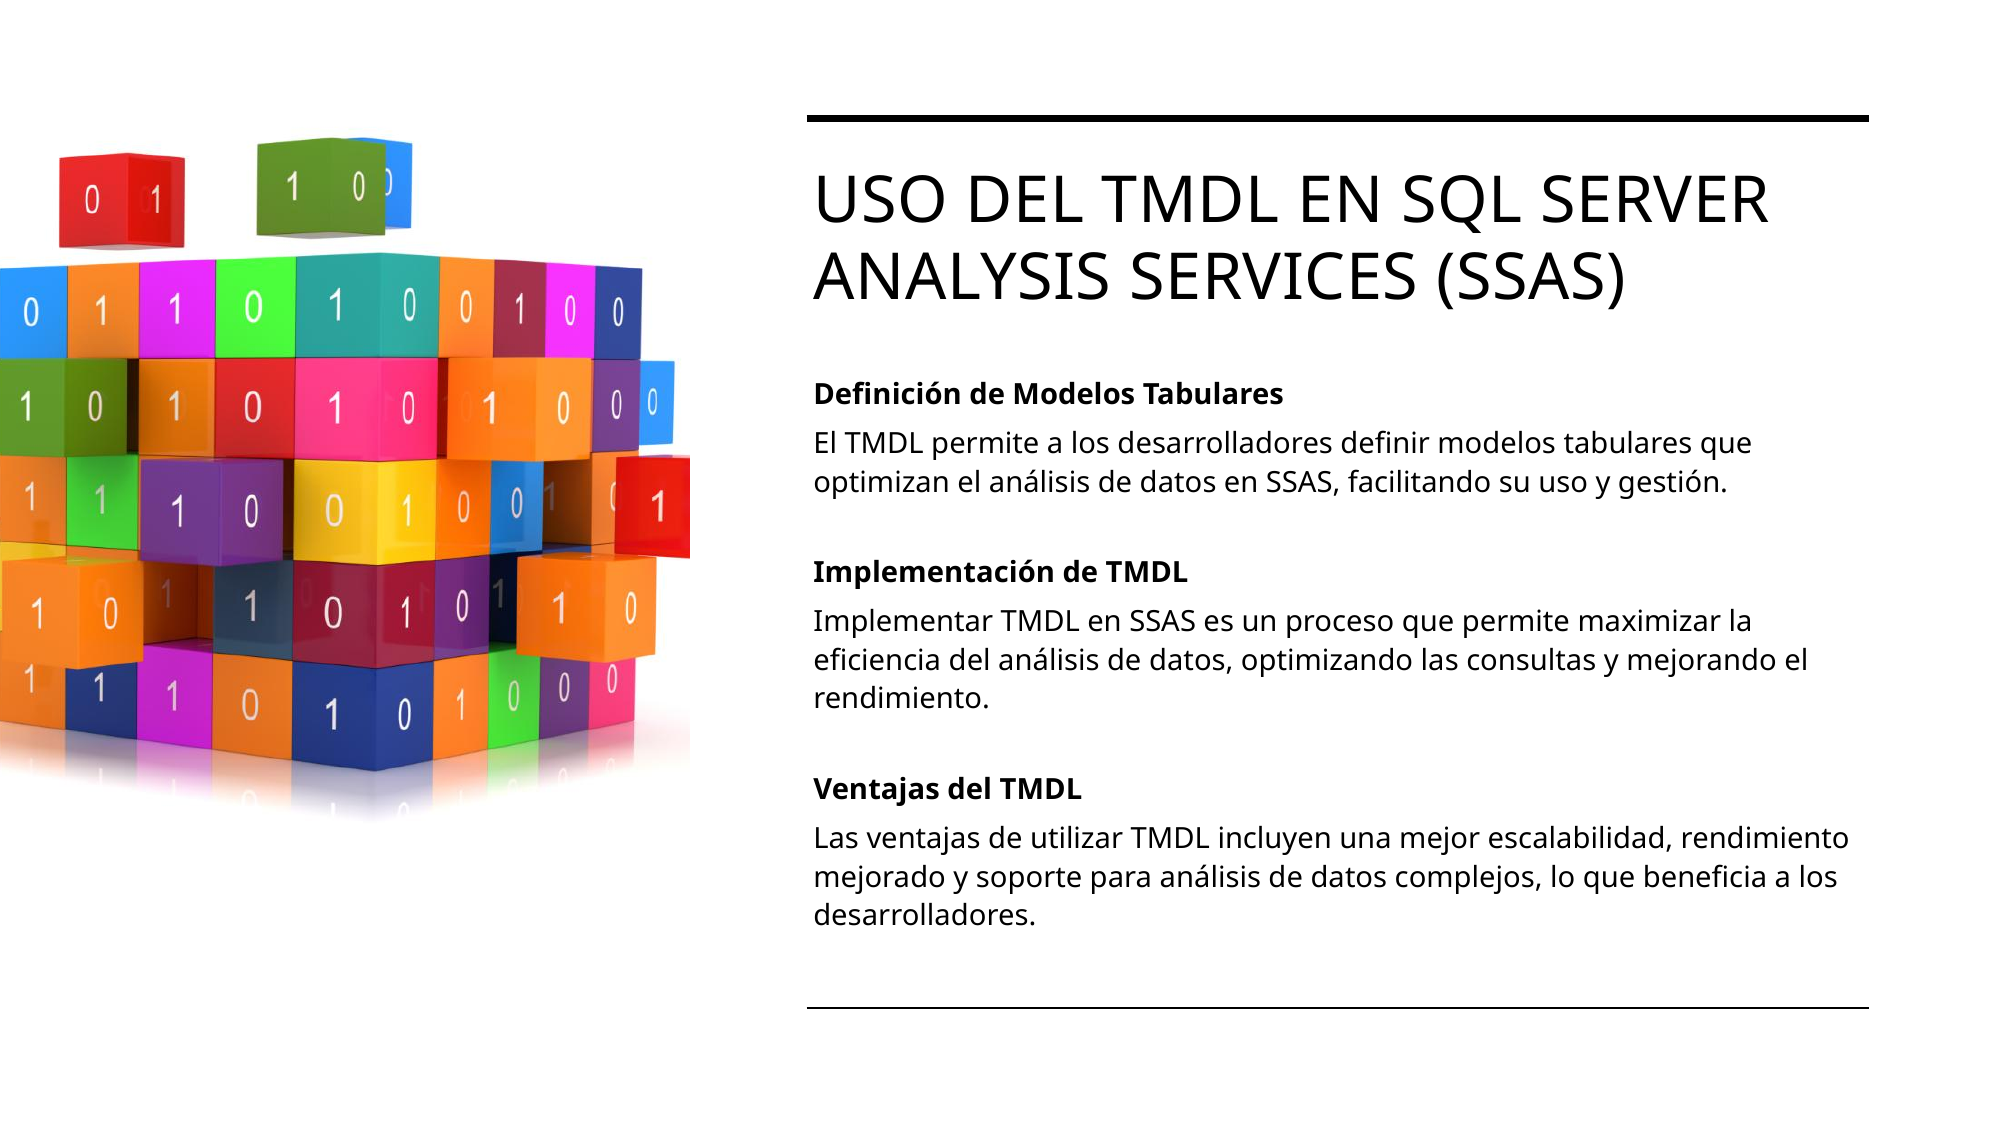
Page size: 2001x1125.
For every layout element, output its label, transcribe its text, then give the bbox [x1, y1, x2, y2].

title Uso del TMDL en SQL Server Analysis Services (SSAS) [798, 149, 1886, 364]
text_box [690, 0, 2000, 1125]
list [0, 0, 690, 1125]
list Definición de Modelos Tabulares El TMDL permite a los desarrolladores definir modelos tabulares que optimizan el análisis de datos en SSAS, facilitando su uso y gestión. Implementación de TMDL Implementar TMDL en SSAS es un proceso que permite maximizar la eficiencia del análisis de datos, optimizando las consultas y mejorando el rendimiento. Ventajas del TMDL Las ventajas de utilizar TMDL incluyen una mejor escalabilidad, rendimiento mejorado y soporte para análisis de datos complejos, lo que beneficia a los desarrolladores. [798, 364, 1886, 978]
